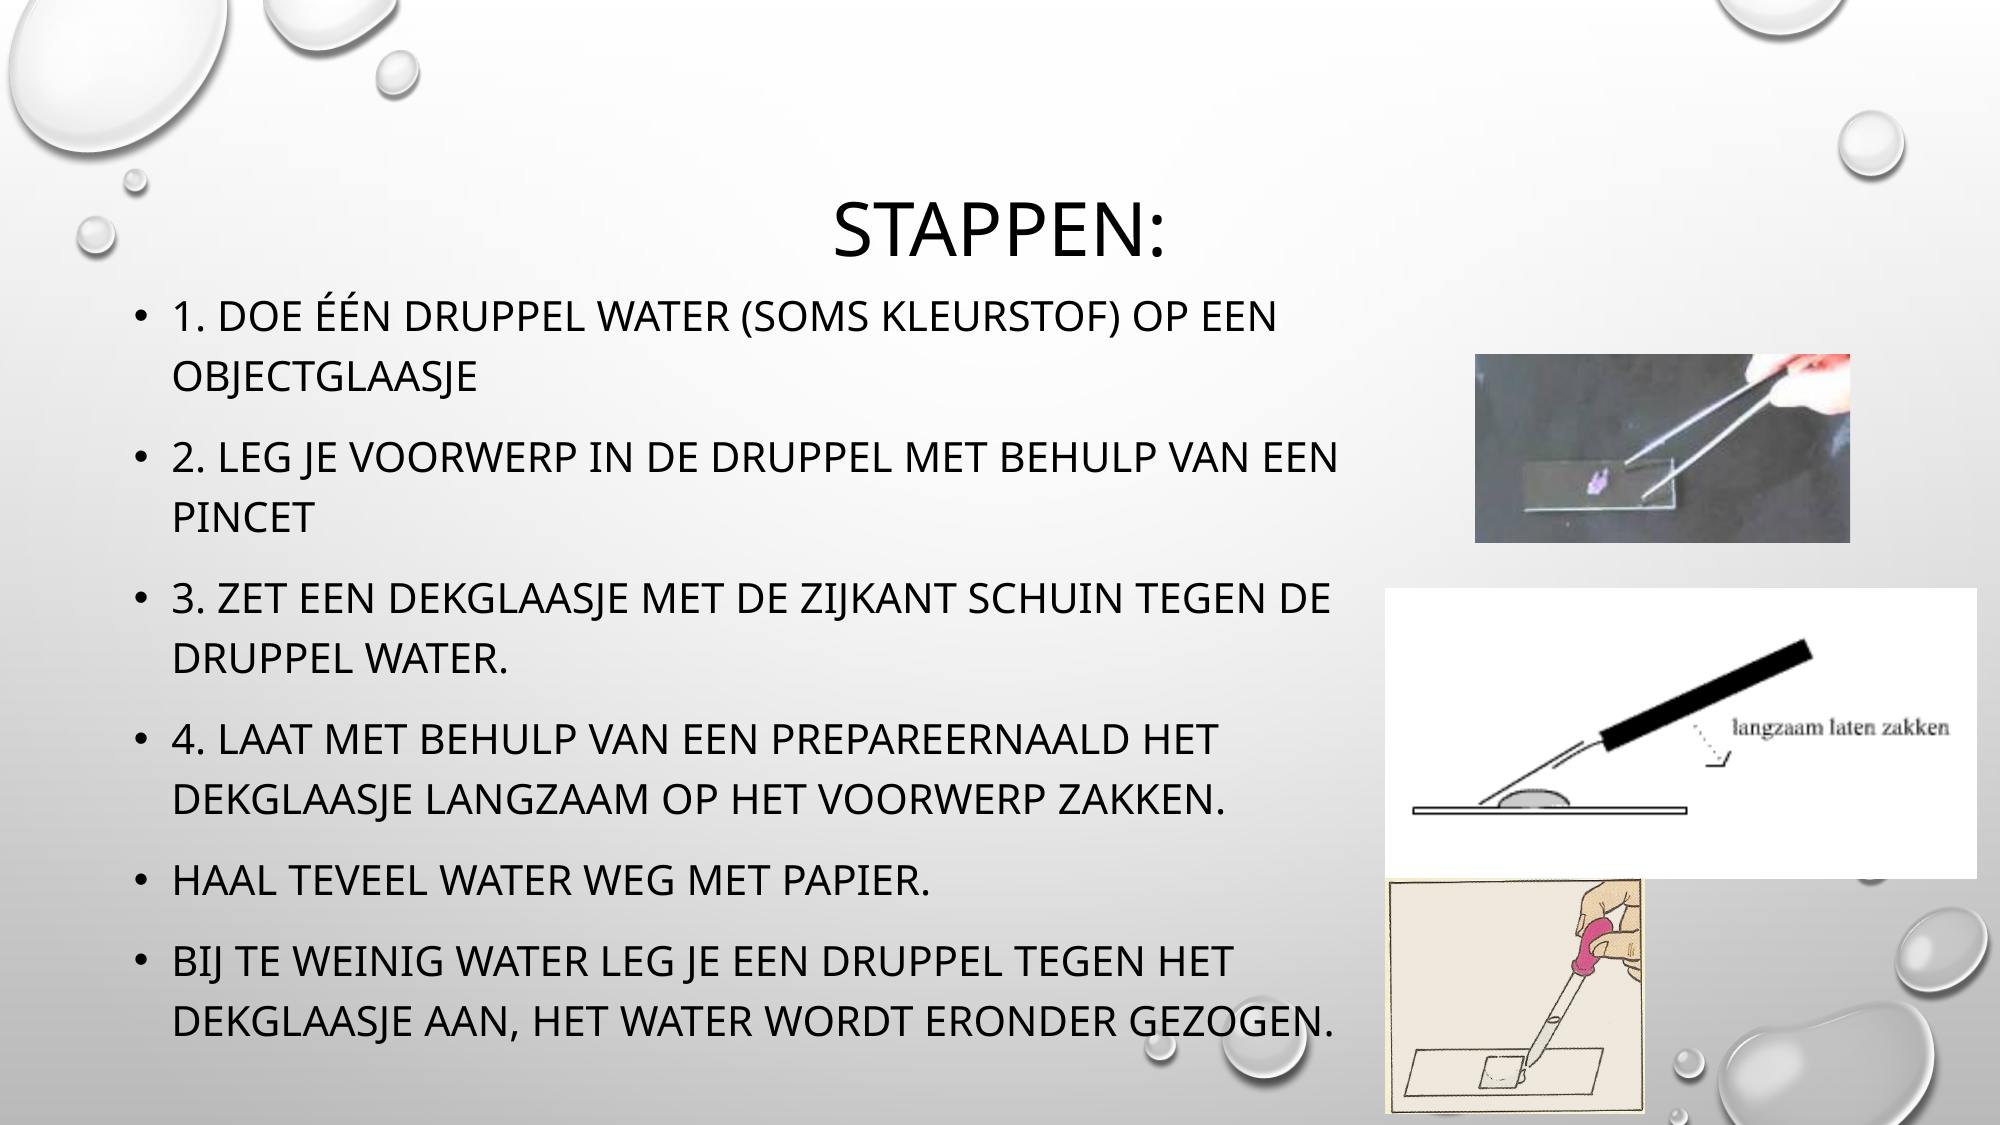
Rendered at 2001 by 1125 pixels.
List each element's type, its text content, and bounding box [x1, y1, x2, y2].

picture [0, 0, 2000, 1125]
title Stappen: [149, 101, 1851, 364]
list 1. Doe één druppel water (soms kleurstof) op een objectglaasje 2. Leg je voorwerp in de druppel met behulp van een pincet 3. Zet een dekglaasje met de zijkant schuin tegen de druppel water. 4. laat met behulp van een prepareernaald het dekglaasje langzaam op het voorwerp zakken. Haal teveel water weg met papier. Bij te weinig water leg je een druppel tegen het dekglaasje aan, het water wordt eronder gezogen. [118, 272, 1386, 1072]
